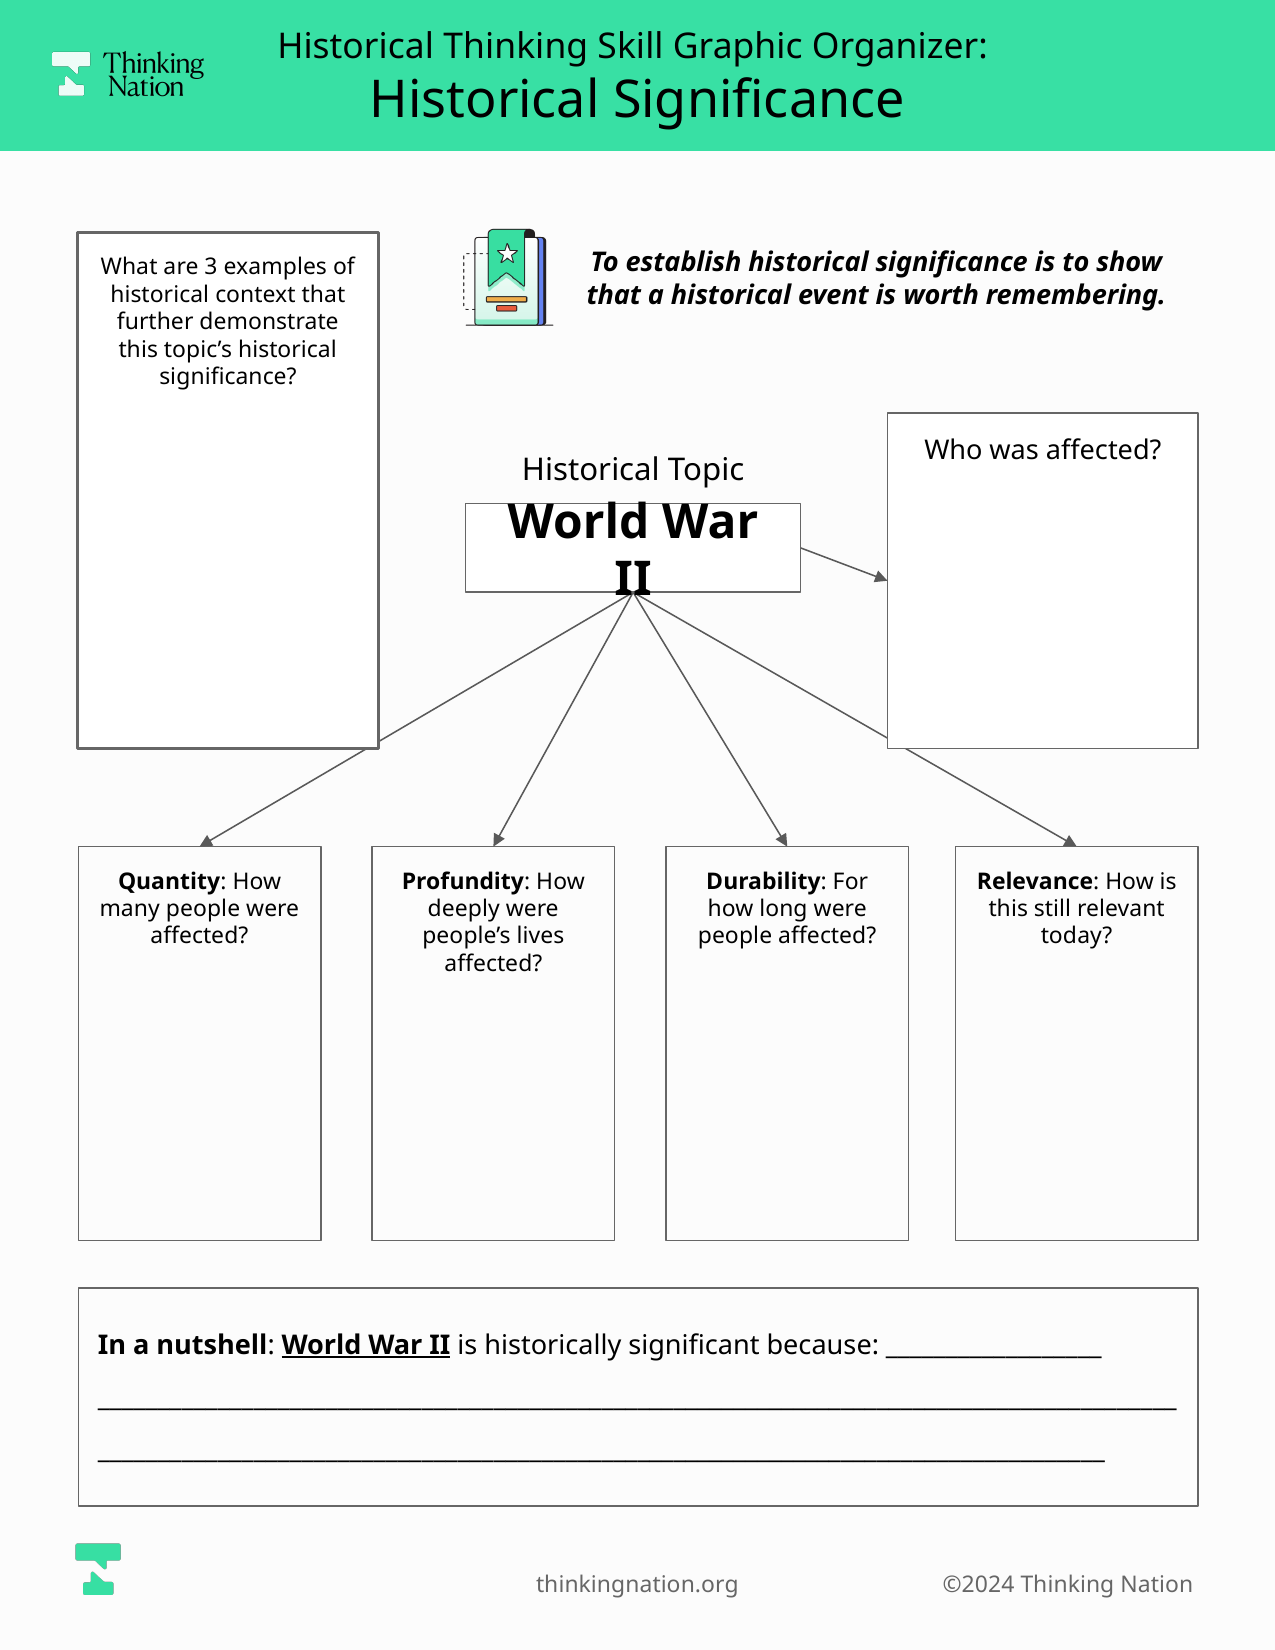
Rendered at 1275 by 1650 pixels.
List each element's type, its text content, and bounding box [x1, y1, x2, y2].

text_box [800, 547, 888, 582]
text_box World War II [465, 503, 801, 590]
text_box thinkingnation.org [486, 1553, 789, 1605]
text_box Durability: For how long were people affected? [666, 855, 909, 1241]
text_box Historical Topic [493, 429, 774, 499]
text_box Profundity: How deeply were people’s lives affected? [372, 855, 615, 1241]
picture [62, 1533, 134, 1605]
text_box Relevance: How is this still relevant today? [955, 846, 1198, 1241]
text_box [493, 592, 630, 847]
picture [35, 37, 210, 110]
text_box Who was affected? [887, 413, 1198, 749]
text_box To establish historical significance is to show that a historical event is worth remembering. [580, 218, 1198, 336]
text_box In a nutshell: World War II is historically significant because: __________________ ______________________________________________________________________________________________________________________________________________________________________________ [78, 1288, 1198, 1506]
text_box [199, 592, 491, 847]
text_box Historical Thinking Skill Graphic Organizer: Historical Significance [0, 0, 1275, 151]
text_box ©2024 Thinking Nation [907, 1553, 1210, 1605]
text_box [791, 592, 1077, 847]
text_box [632, 592, 788, 847]
text_box Quantity: How many people were affected? [78, 846, 321, 1241]
text_box What are 3 examples of historical context that further demonstrate this topic’s historical significance? [77, 232, 379, 749]
picture [440, 209, 576, 345]
